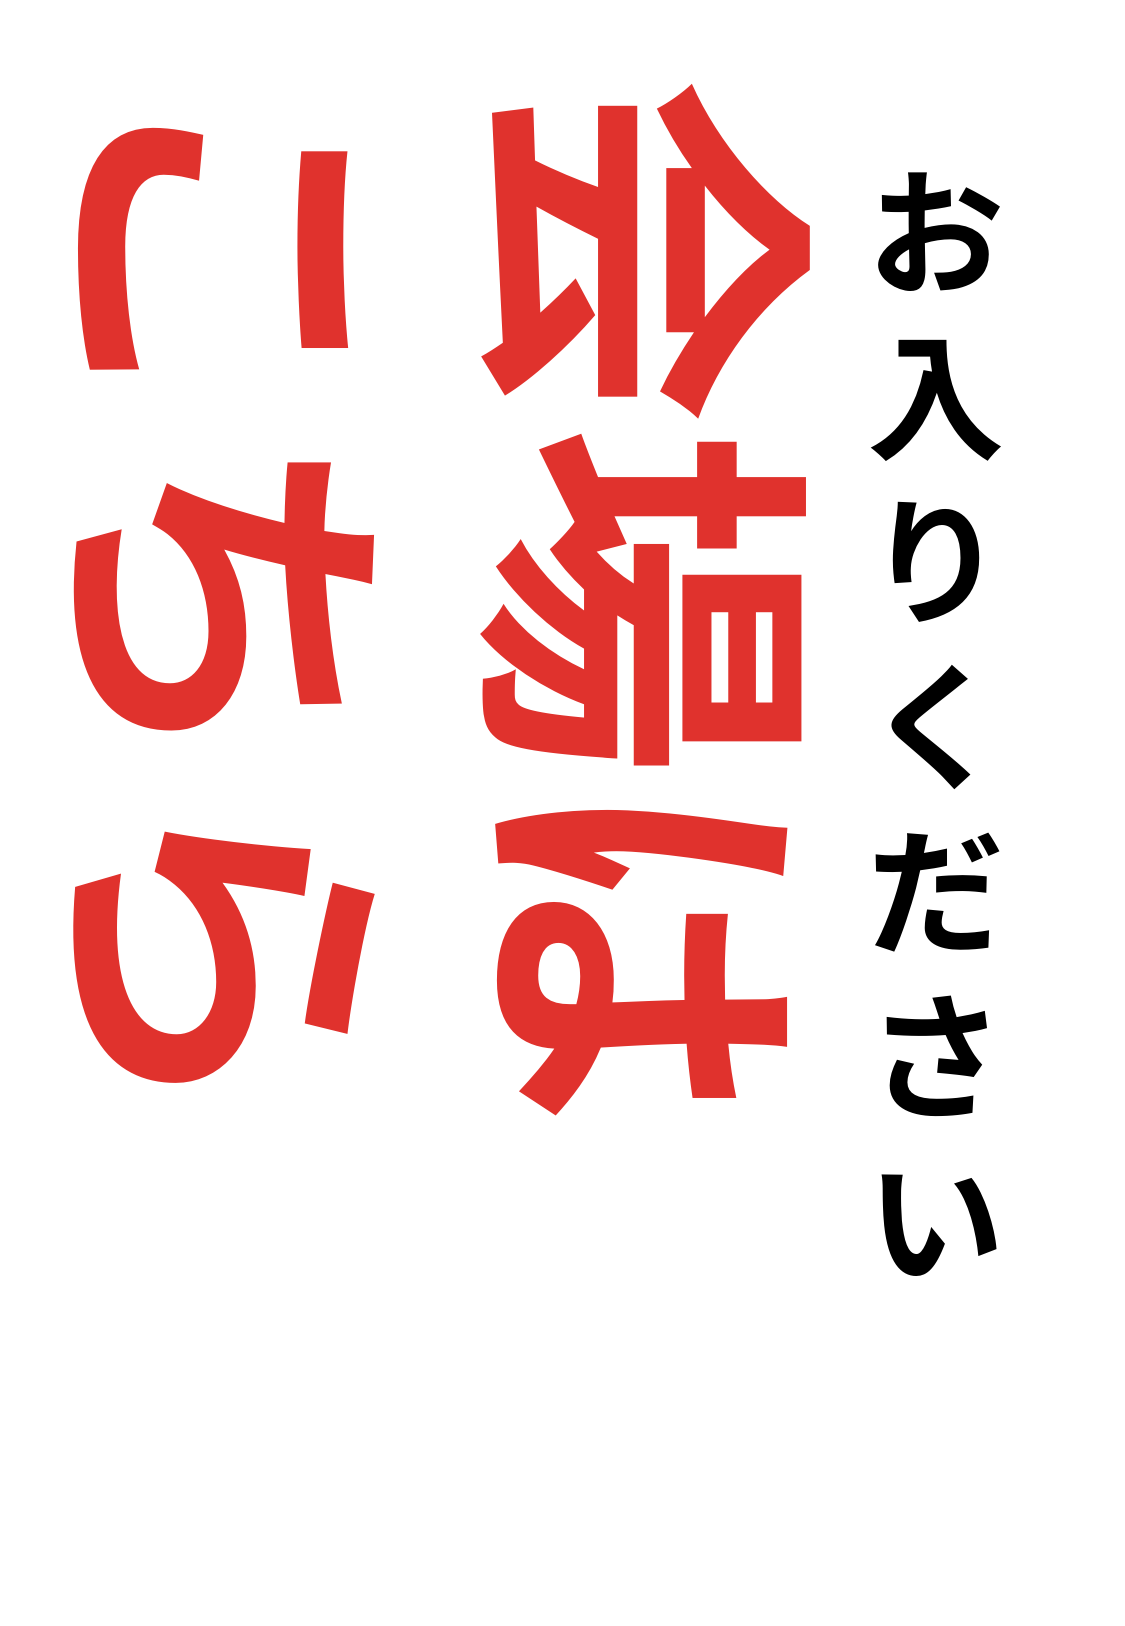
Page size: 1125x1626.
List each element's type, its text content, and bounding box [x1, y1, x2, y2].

text_box 会場は こちら [0, 68, 879, 1555]
text_box お入りください [879, 139, 1035, 1309]
